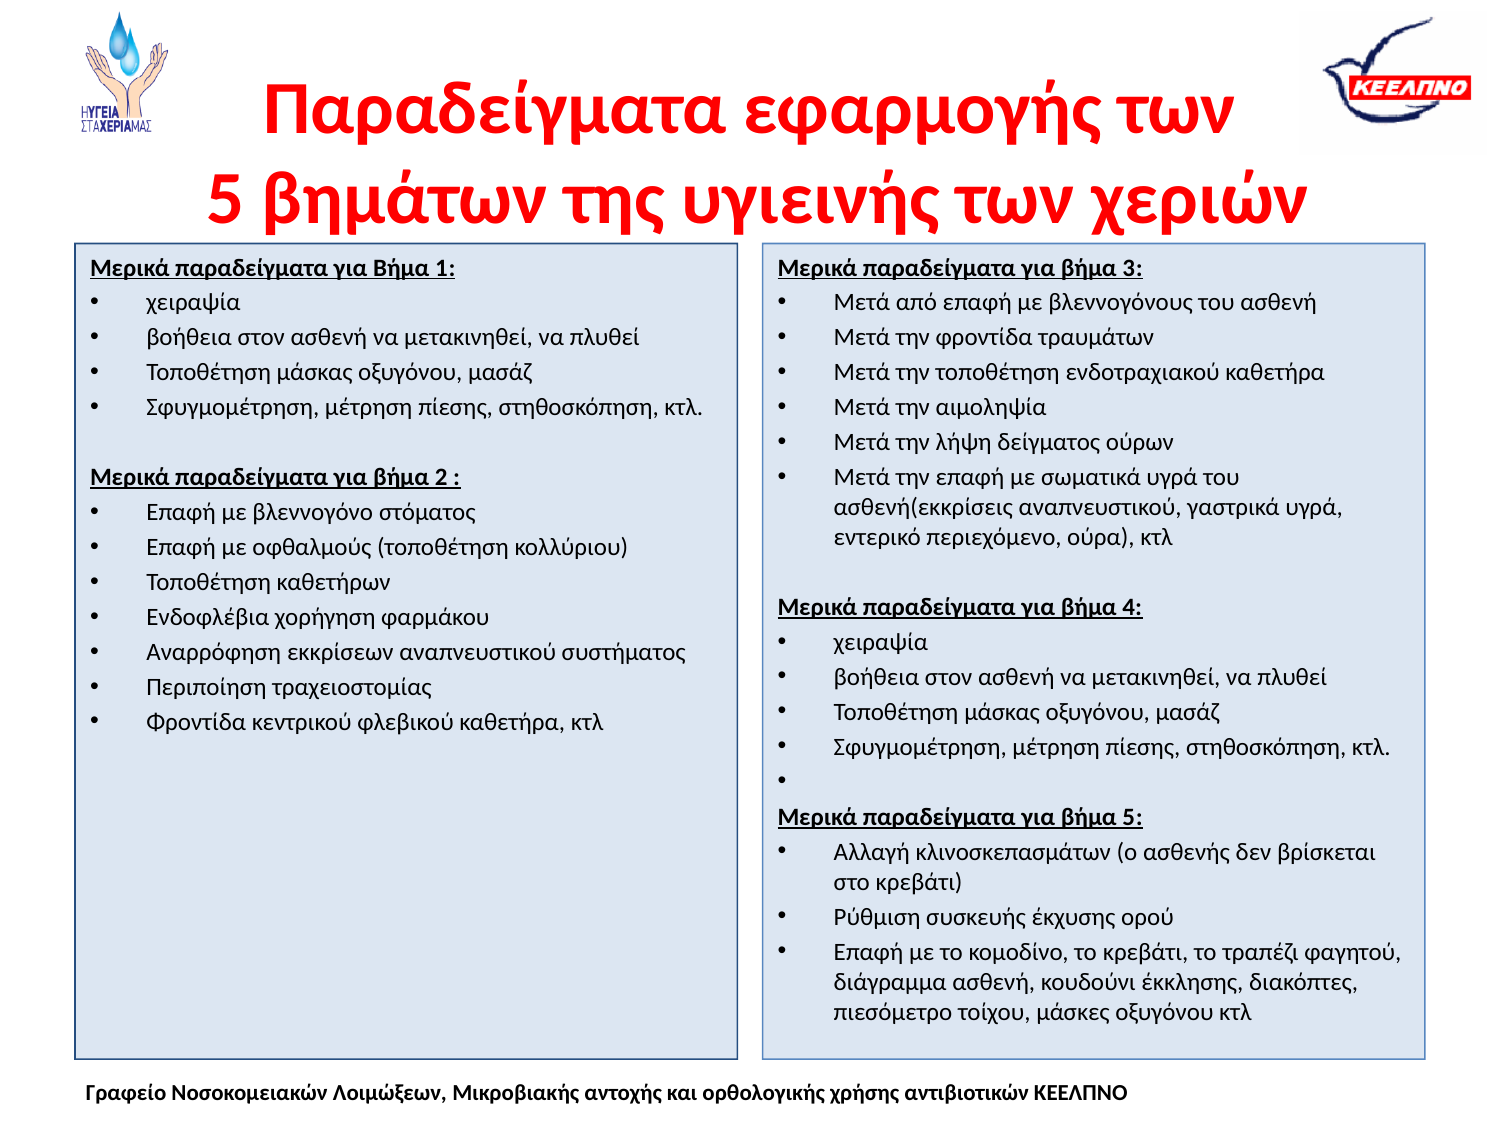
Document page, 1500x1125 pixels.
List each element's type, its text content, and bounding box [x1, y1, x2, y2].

list Μερικά παραδείγματα για Βήμα 1: χειραψία βοήθεια στον ασθενή να μετακινηθεί, να πλυθεί Τοποθέτηση μάσκας οξυγόνου, μασάζ Σφυγμομέτρηση, μέτρηση πίεσης, στηθοσκόπηση, κτλ. Μερικά παραδείγματα για βήμα 2 : Επαφή με βλεννογόνο στόματος Επαφή με οφθαλμούς (τοποθέτηση κολλύριου) Τοποθέτηση καθετήρων Ενδοφλέβια χορήγηση φαρμάκου Αναρρόφηση εκκρίσεων αναπνευστικού συστήματος Περιποίηση τραχειοστομίας Φροντίδα κεντρικού φλεβικού καθετήρα, κτλ [74, 243, 738, 1060]
text_box Γραφείο Νοσοκομειακών Λοιμώξεων, Μικροβιακής αντοχής και ορθολογικής χρήσης αντιβιοτικών ΚΕΕΛΠΝΟ [71, 1070, 1145, 1113]
picture [5, 10, 240, 150]
picture [1299, 11, 1495, 162]
list Μερικά παραδείγματα για βήμα 3: Μετά από επαφή με βλεννογόνους του ασθενή Μετά την φροντίδα τραυμάτων Μετά την τοποθέτηση ενδοτραχιακού καθετήρα Μετά την αιμοληψία Μετά την λήψη δείγματος ούρων Μετά την επαφή με σωματικά υγρά του ασθενή(εκκρίσεις αναπνευστικού, γαστρικά υγρά, εντερικό περιεχόμενο, ούρα), κτλ Μερικά παραδείγματα για βήμα 4: χειραψία βοήθεια στον ασθενή να μετακινηθεί, να πλυθεί Τοποθέτηση μάσκας οξυγόνου, μασάζ Σφυγμομέτρηση, μέτρηση πίεσης, στηθοσκόπηση, κτλ. Μερικά παραδείγματα για βήμα 5: Αλλαγή κλινοσκεπασμάτων (ο ασθενής δεν βρίσκεται στο κρεβάτι) Ρύθμιση συσκευής έκχυσης ορού Επαφή με το κομοδίνο, το κρεβάτι, το τραπέζι φαγητού, διάγραμμα ασθενή, κουδούνι έκκλησης, διακόπτες, πιεσόμετρο τοίχου, μάσκες οξυγόνου κτλ [762, 243, 1426, 1060]
title Παραδείγματα εφαρμογής των 5 βημάτων της υγιεινής των χεριών [74, 54, 1426, 243]
